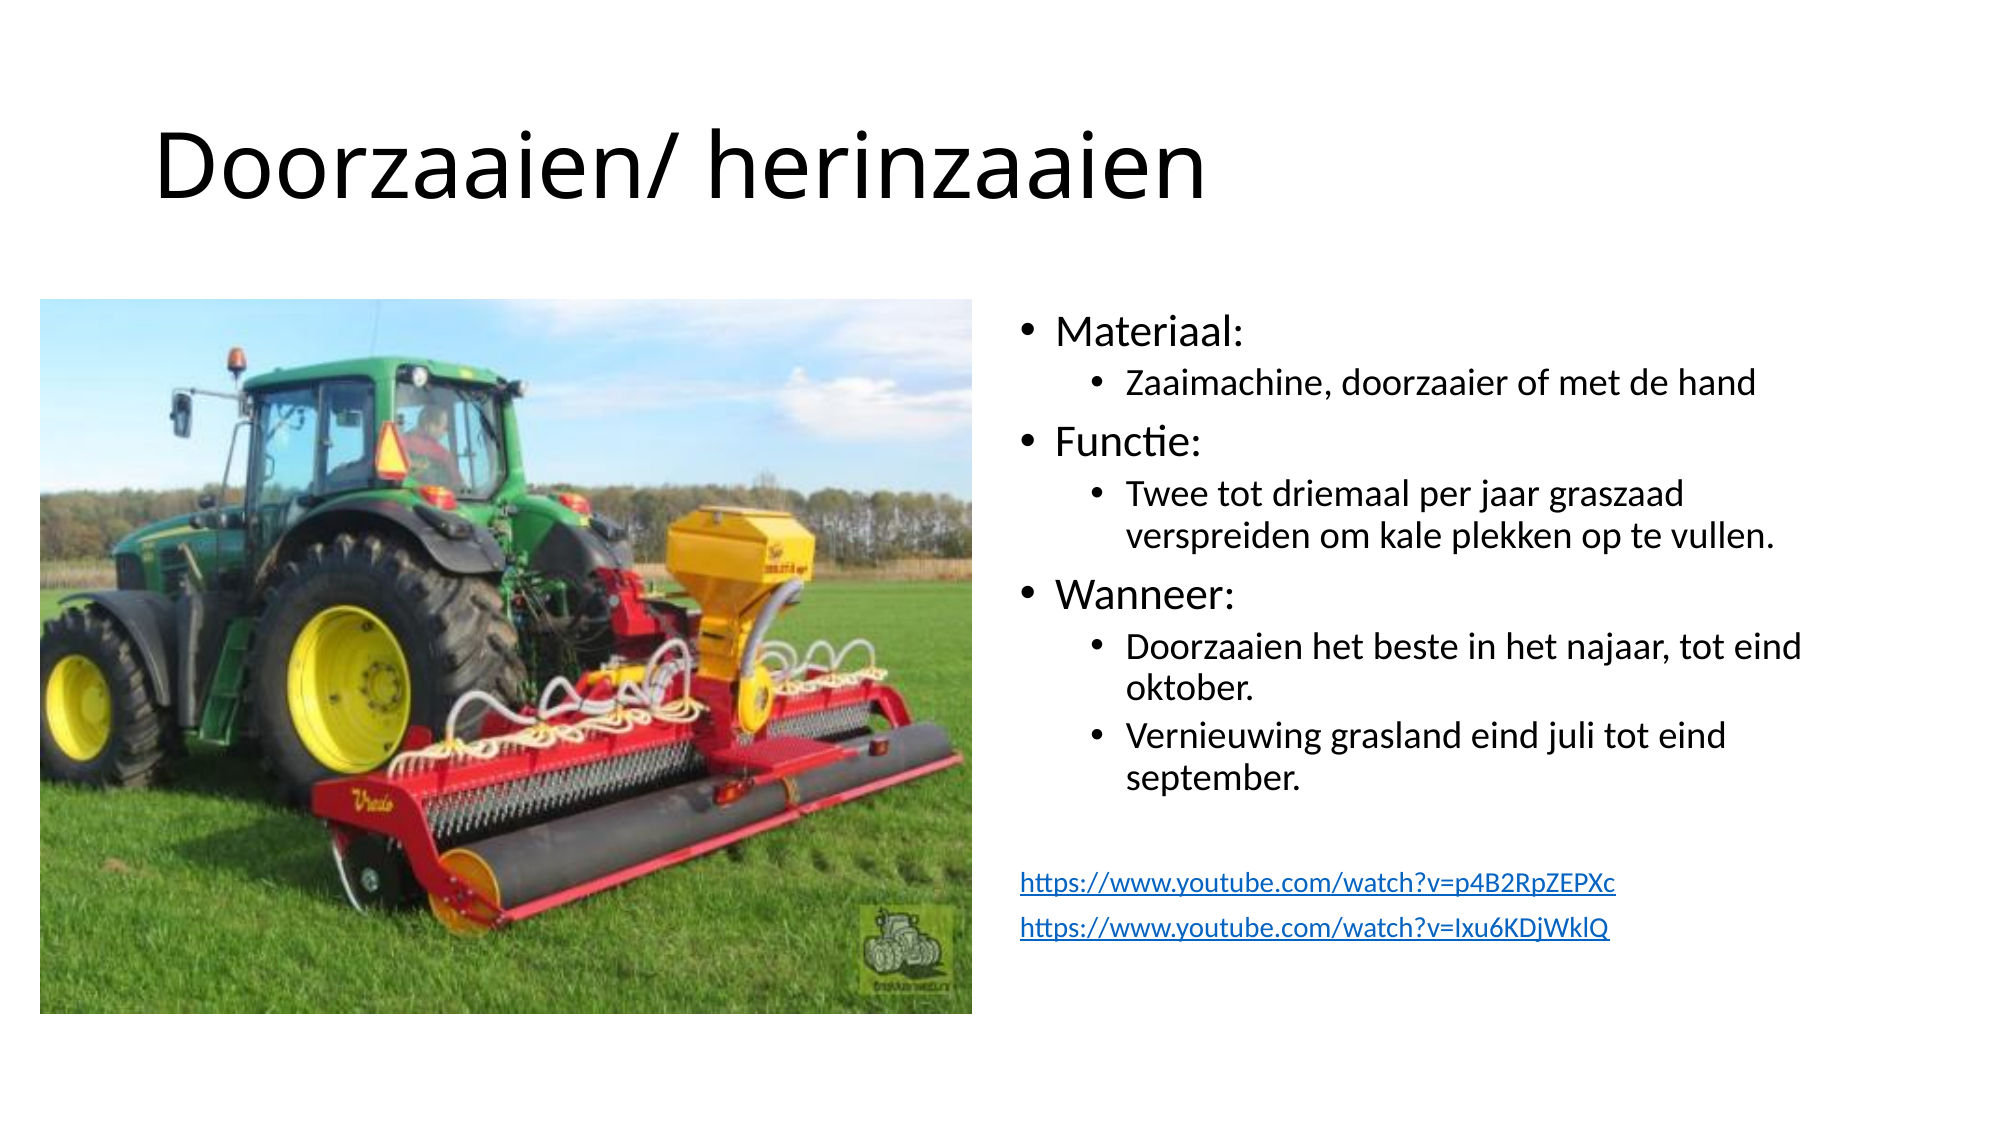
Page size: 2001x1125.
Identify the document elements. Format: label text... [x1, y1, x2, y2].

list Materiaal: Zaaimachine, doorzaaier of met de hand Functie: Twee tot driemaal per jaar graszaad verspreiden om kale plekken op te vullen. Wanneer: Doorzaaien het beste in het najaar, tot eind oktober. Vernieuwing grasland eind juli tot eind september. https://www.youtube.com/watch?v=p4B2RpZEPXc https://www.youtube.com/watch?v=Ixu6KDjWklQ [1004, 299, 1863, 1014]
picture [40, 299, 972, 1014]
title Doorzaaien/ herinzaaien [137, 59, 1863, 278]
